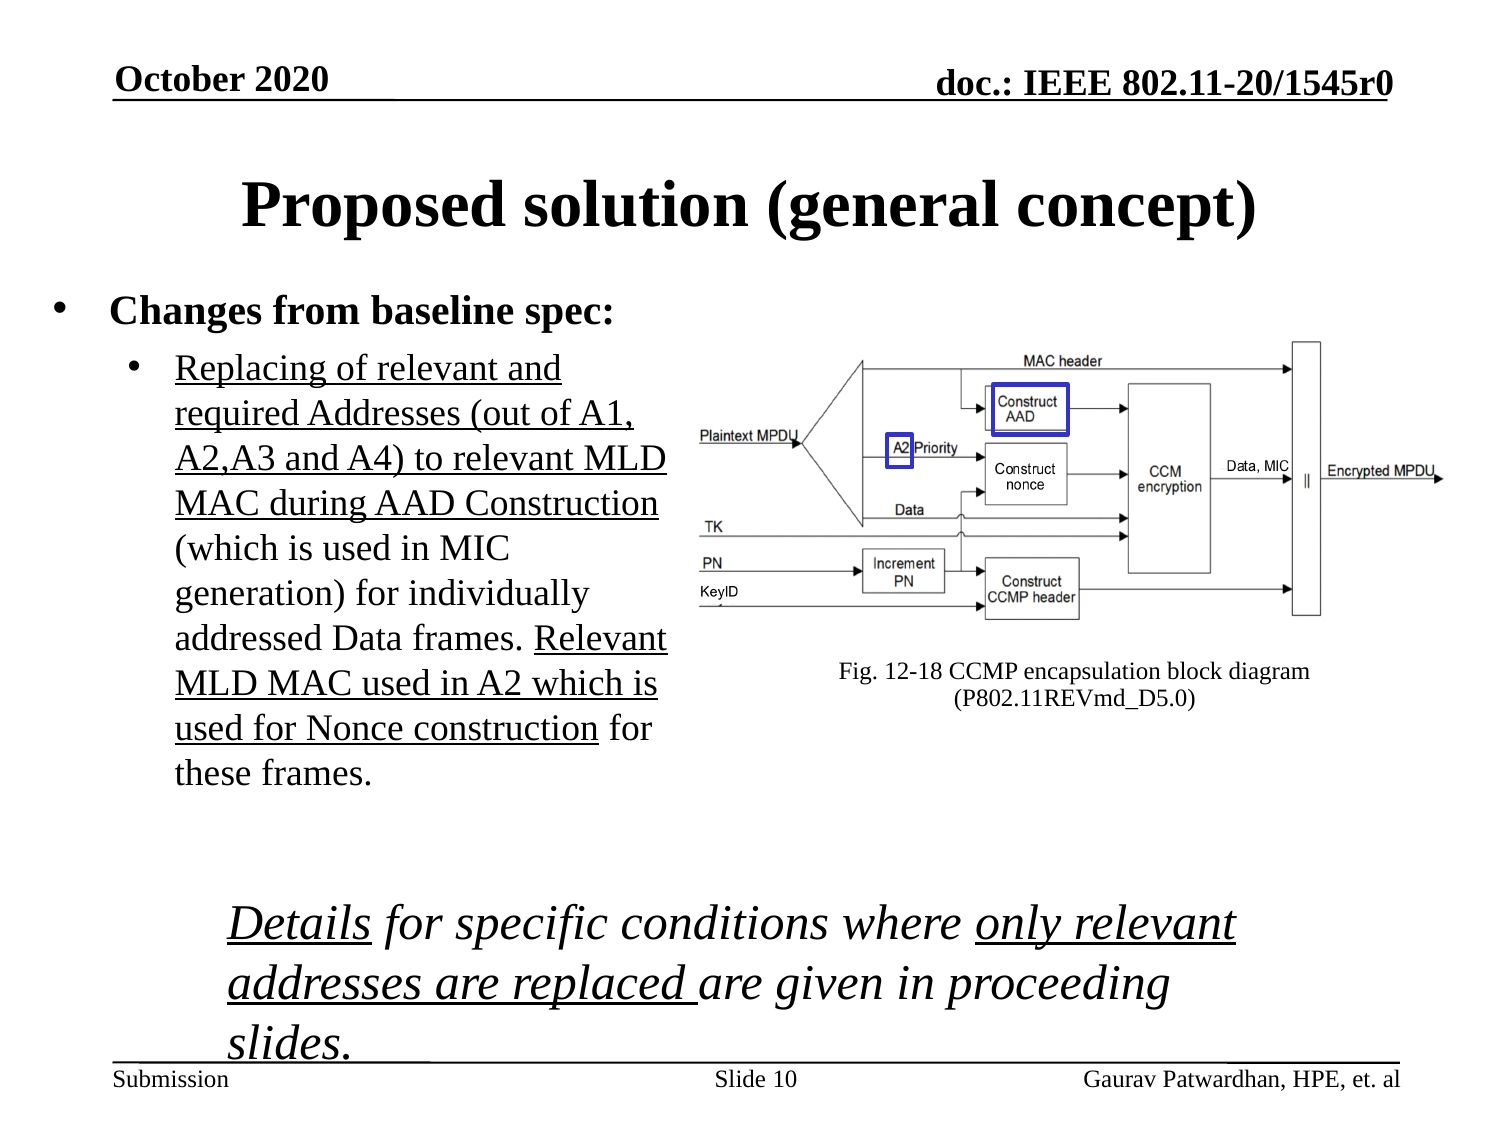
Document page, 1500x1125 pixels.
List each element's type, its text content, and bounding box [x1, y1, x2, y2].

title Proposed solution (general concept) [112, 112, 1388, 288]
list Changes from baseline spec: Replacing of relevant and required Addresses (out of A1, A2,A3 and A4) to relevant MLD MAC during AAD Construction (which is used in MIC generation) for individually addressed Data frames. Relevant MLD MAC used in A2 which is used for Nonce construction for these frames. [37, 274, 688, 950]
footer Gaurav Patwardhan, HPE, et. al [1325, 1061, 1402, 1093]
text_box Details for specific conditions where only relevant addresses are replaced are given in proceeding slides. [212, 882, 1325, 1125]
text_box Fig. 12-18 CCMP encapsulation block diagram (P802.11REVmd_D5.0) [999, 658, 1150, 809]
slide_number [114, 54, 423, 100]
picture [674, 330, 1463, 638]
